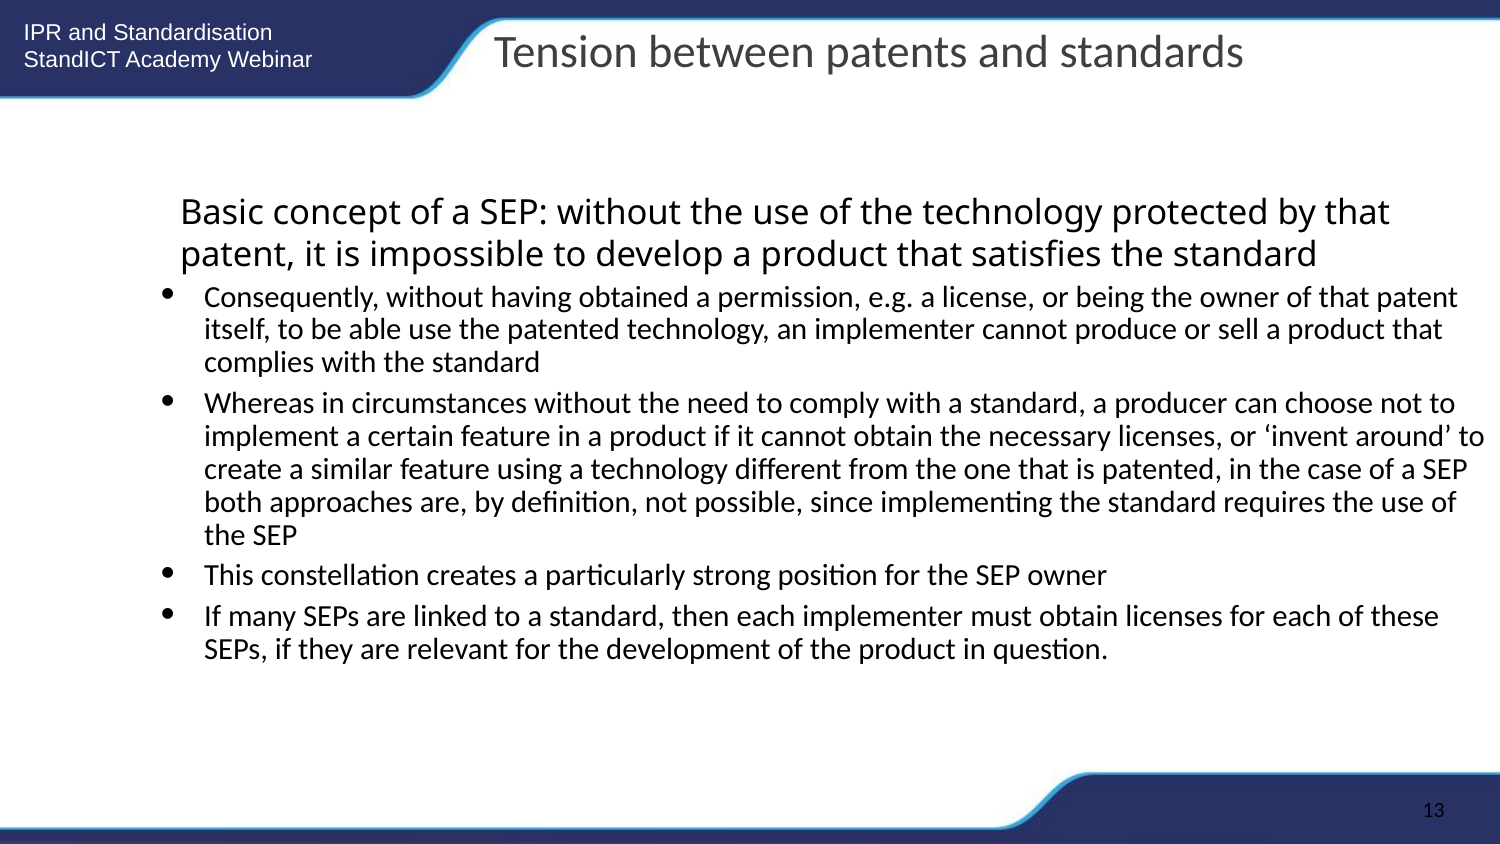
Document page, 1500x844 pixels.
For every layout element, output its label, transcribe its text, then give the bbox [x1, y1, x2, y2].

text_box Basic concept of a SEP: without the use of the technology protected by that patent, it is impossible to develop a product that satisfies the standard Consequently, without having obtained a permission, e.g. a license, or being the owner of that patent itself, to be able use the patented technology, an implementer cannot produce or sell a product that complies with the standard Whereas in circumstances without the need to comply with a standard, a producer can choose not to implement a certain feature in a product if it cannot obtain the necessary licenses, or ‘invent around’ to create a similar feature using a technology different from the one that is patented, in the case of a SEP both approaches are, by definition, not possible, since implementing the standard requires the use of the SEP This constellation creates a particularly strong position for the SEP owner If many SEPs are linked to a standard, then each implementer must obtain licenses for each of these SEPs, if they are relevant for the development of the product in question. [126, 184, 1500, 679]
picture [0, 0, 1500, 844]
text_box Tension between patents and standards [482, 21, 1293, 129]
